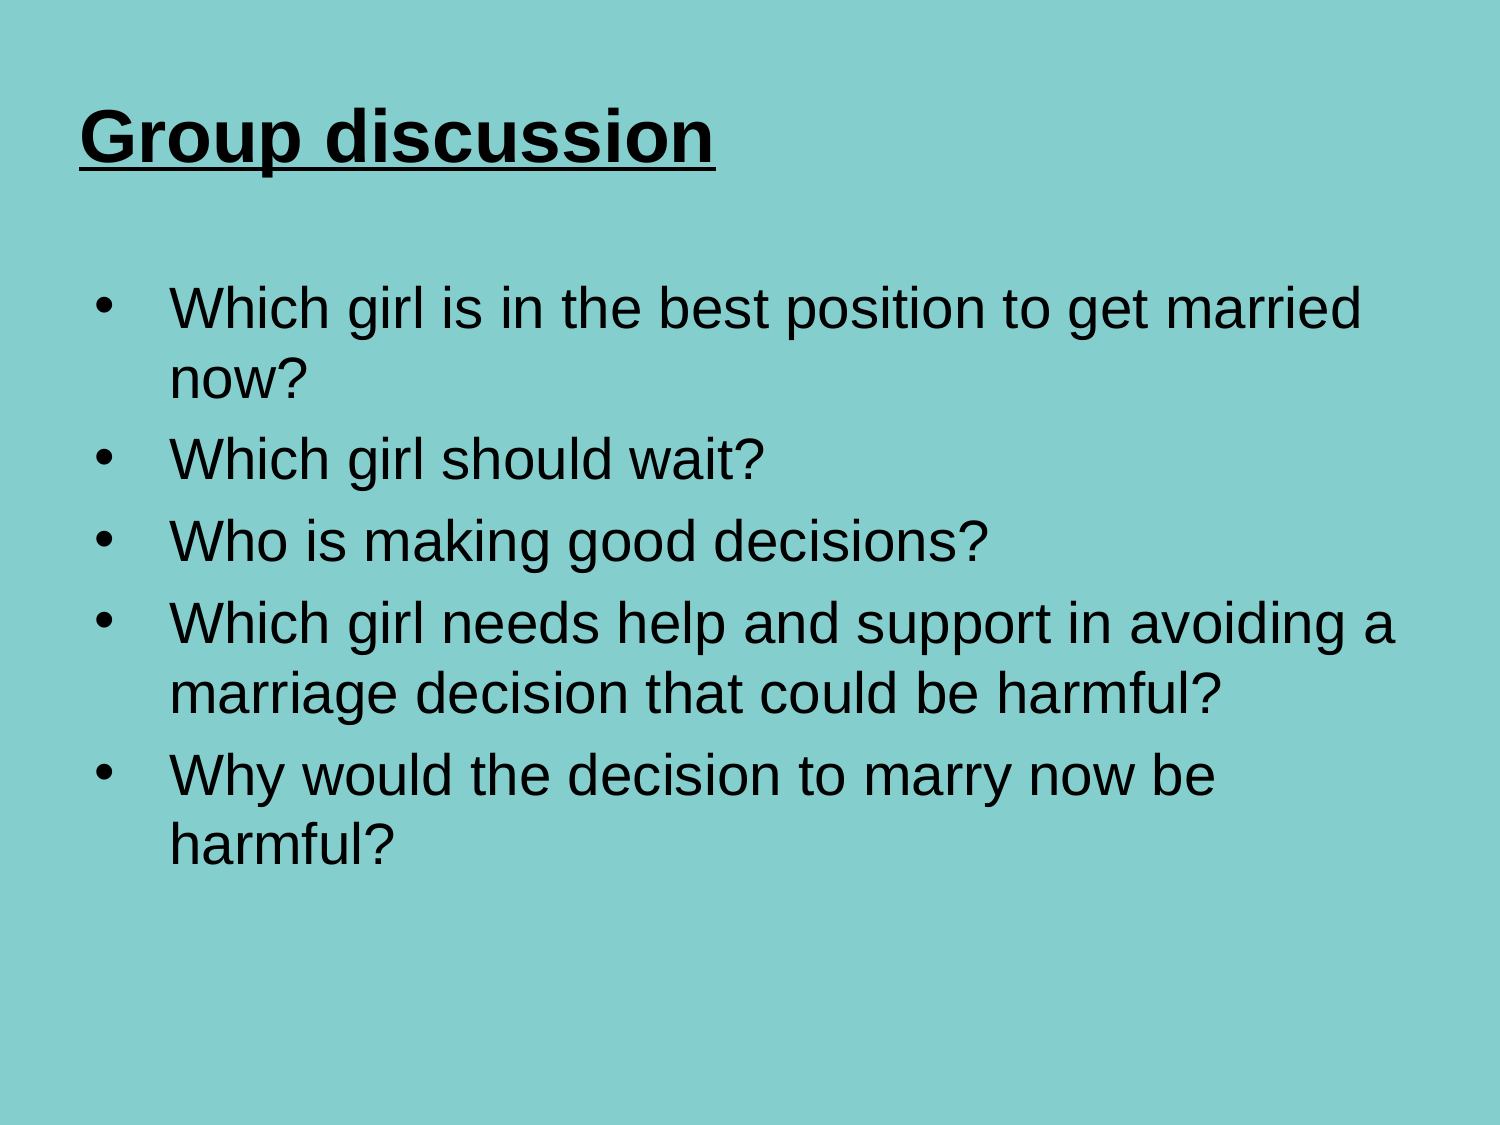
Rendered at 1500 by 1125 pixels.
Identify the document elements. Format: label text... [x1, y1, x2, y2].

title Group discussion [79, 87, 1442, 288]
list Which girl is in the best position to get married now? Which girl should wait? Who is making good decisions? Which girl needs help and support in avoiding a marriage decision that could be harmful? Why would the decision to marry now be harmful? [79, 262, 1417, 775]
